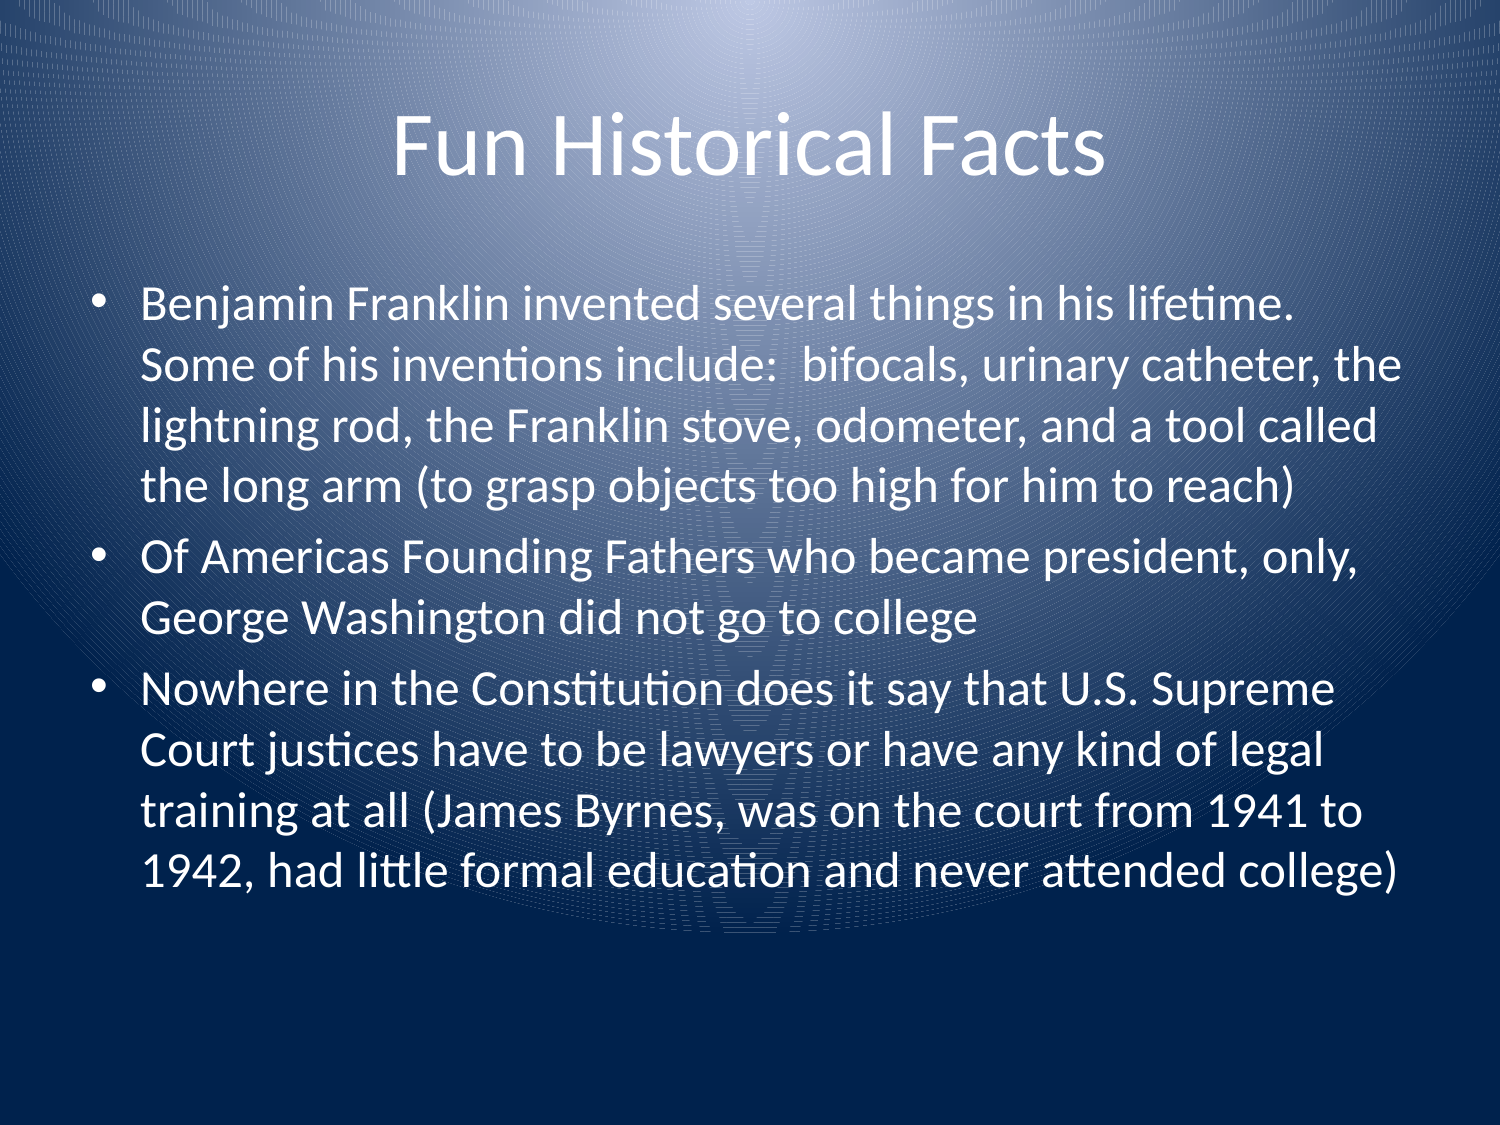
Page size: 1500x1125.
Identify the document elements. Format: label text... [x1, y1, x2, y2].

list Benjamin Franklin invented several things in his lifetime. Some of his inventions include: bifocals, urinary catheter, the lightning rod, the Franklin stove, odometer, and a tool called the long arm (to grasp objects too high for him to reach) Of Americas Founding Fathers who became president, only, George Washington did not go to college Nowhere in the Constitution does it say that U.S. Supreme Court justices have to be lawyers or have any kind of legal training at all (James Byrnes, was on the court from 1941 to 1942, had little formal education and never attended college) [75, 262, 1425, 1005]
title Fun Historical Facts [75, 45, 1425, 233]
